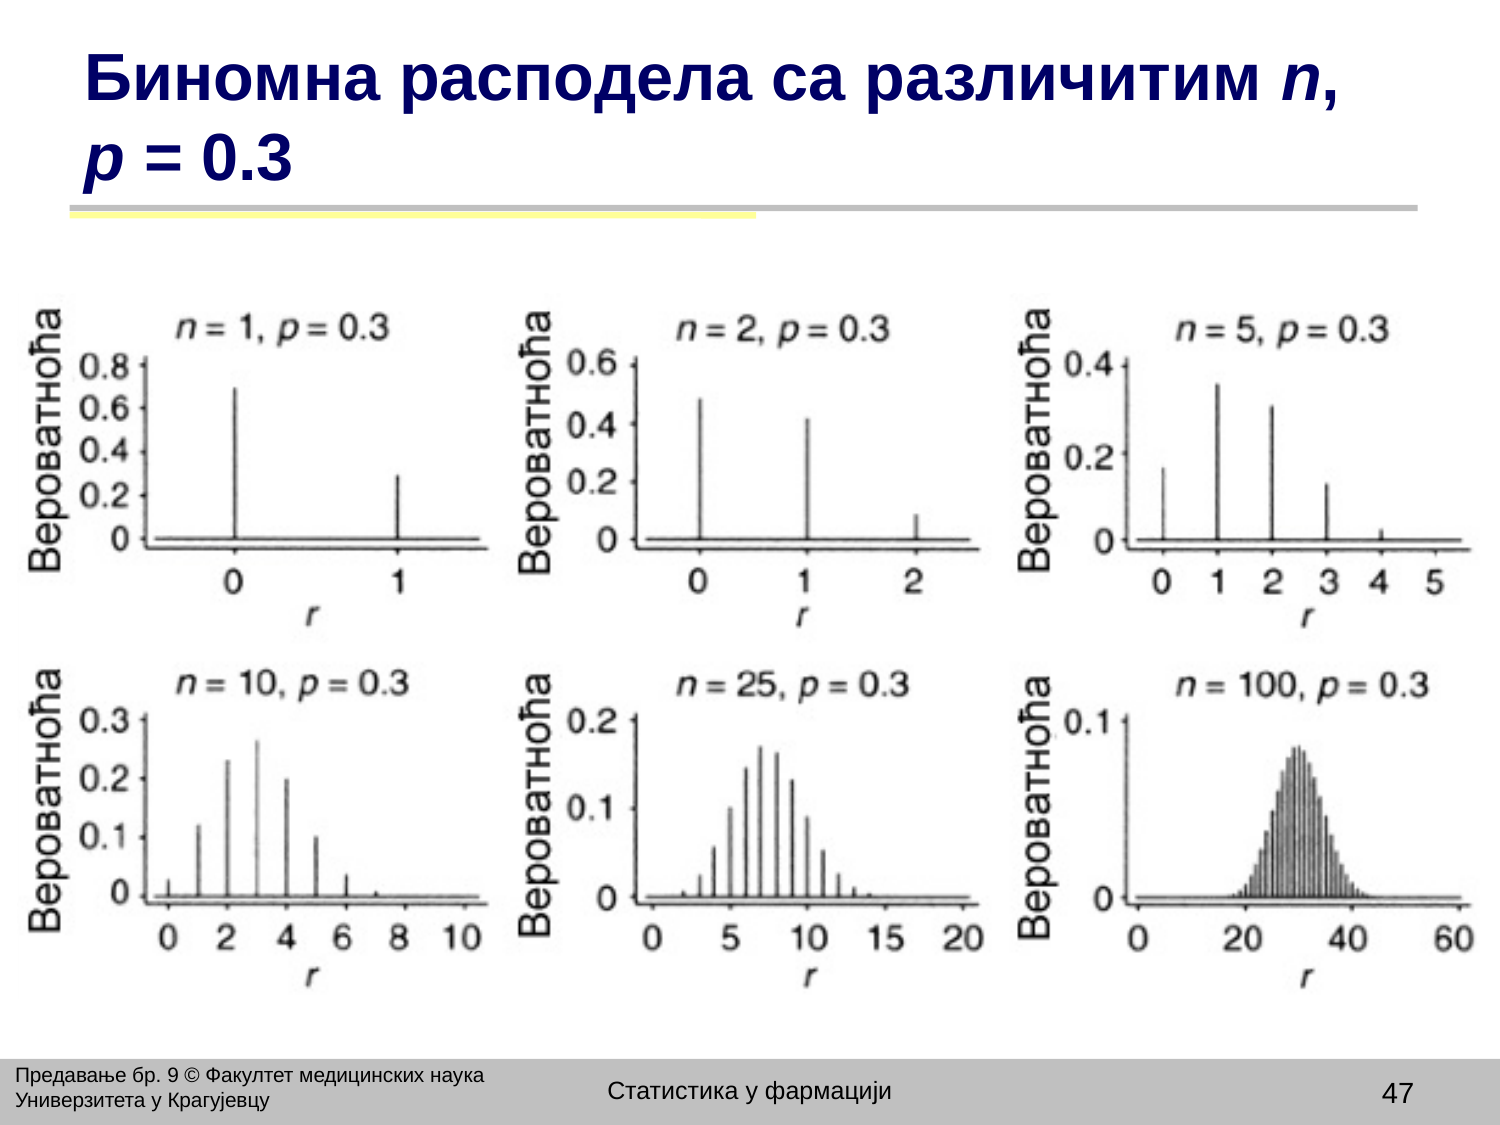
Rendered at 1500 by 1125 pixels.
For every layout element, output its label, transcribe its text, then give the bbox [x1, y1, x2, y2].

slide_number 47 [1079, 1066, 1430, 1125]
title Биномна расподела са различитим n, p = 0.3 [69, 19, 1426, 208]
footer Статистика у фармацији [512, 1066, 988, 1125]
picture [17, 293, 1484, 1000]
slide_number Предавање бр. 9 © Факултет медицинских наука Универзитета у Крагујевцу [0, 1053, 609, 1108]
